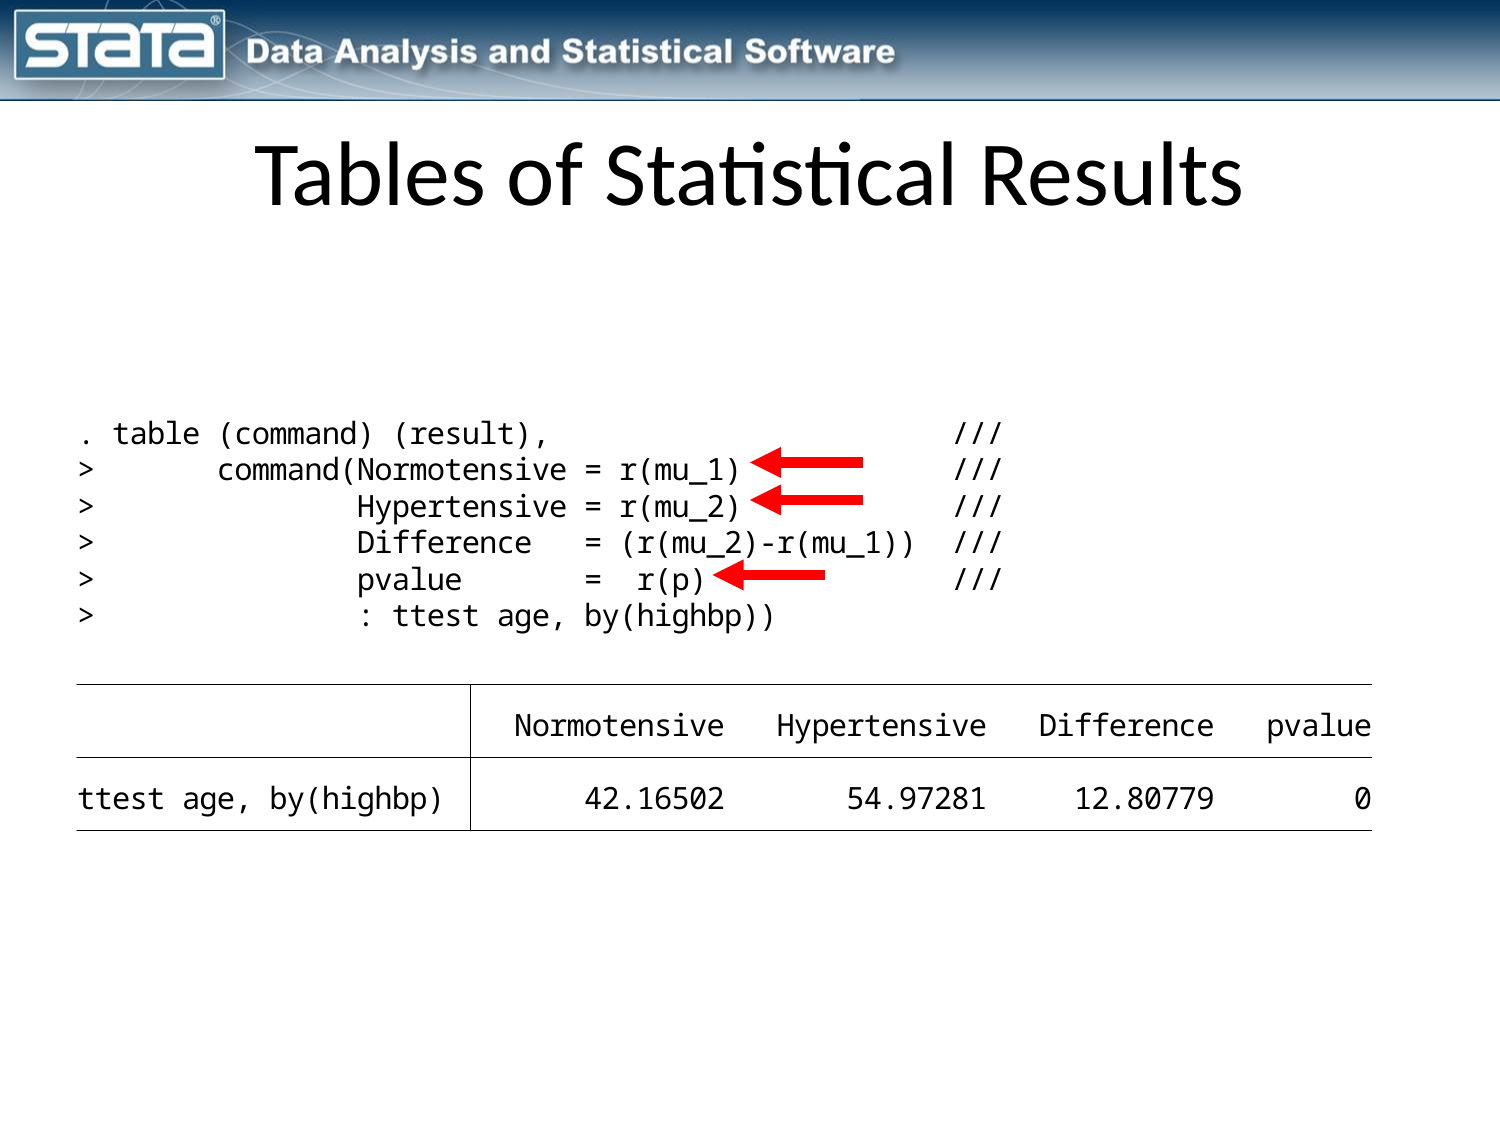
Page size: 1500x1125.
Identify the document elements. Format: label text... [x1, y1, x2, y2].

picture [0, 0, 1500, 102]
picture [62, 374, 1408, 887]
title Tables of Statistical Results [0, 108, 1500, 238]
